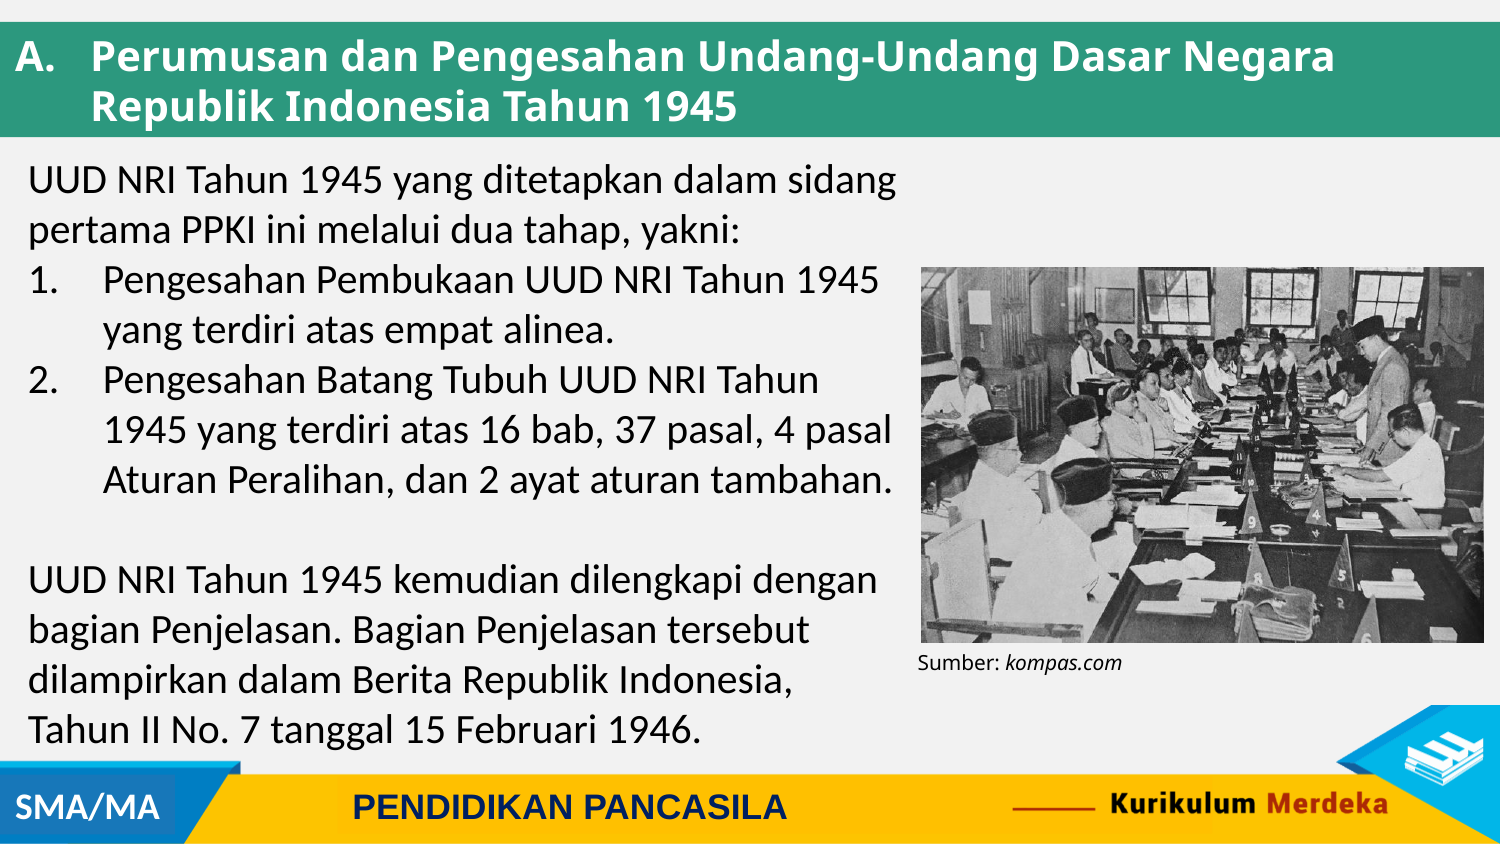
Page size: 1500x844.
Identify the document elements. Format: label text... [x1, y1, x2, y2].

text_box Sumber: kompas.com [902, 642, 1138, 683]
text_box UUD NRI Tahun 1945 yang ditetapkan dalam sidang pertama PPKI ini melalui dua tahap, yakni: Pengesahan Pembukaan UUD NRI Tahun 1945 yang terdiri atas empat alinea. Pengesahan Batang Tubuh UUD NRI Tahun 1945 yang terdiri atas 16 bab, 37 pasal, 4 pasal Aturan Peralihan, dan 2 ayat aturan tambahan. UUD NRI Tahun 1945 kemudian dilengkapi dengan bagian Penjelasan. Bagian Penjelasan tersebut dilampirkan dalam Berita Republik Indonesia, Tahun II No. 7 tanggal 15 Februari 1946. [13, 144, 914, 704]
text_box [0, 705, 1500, 844]
text_box Perumusan dan Pengesahan Undang-Undang Dasar Negara Republik Indonesia Tahun 1945 [0, 20, 1500, 139]
picture [920, 267, 1484, 643]
